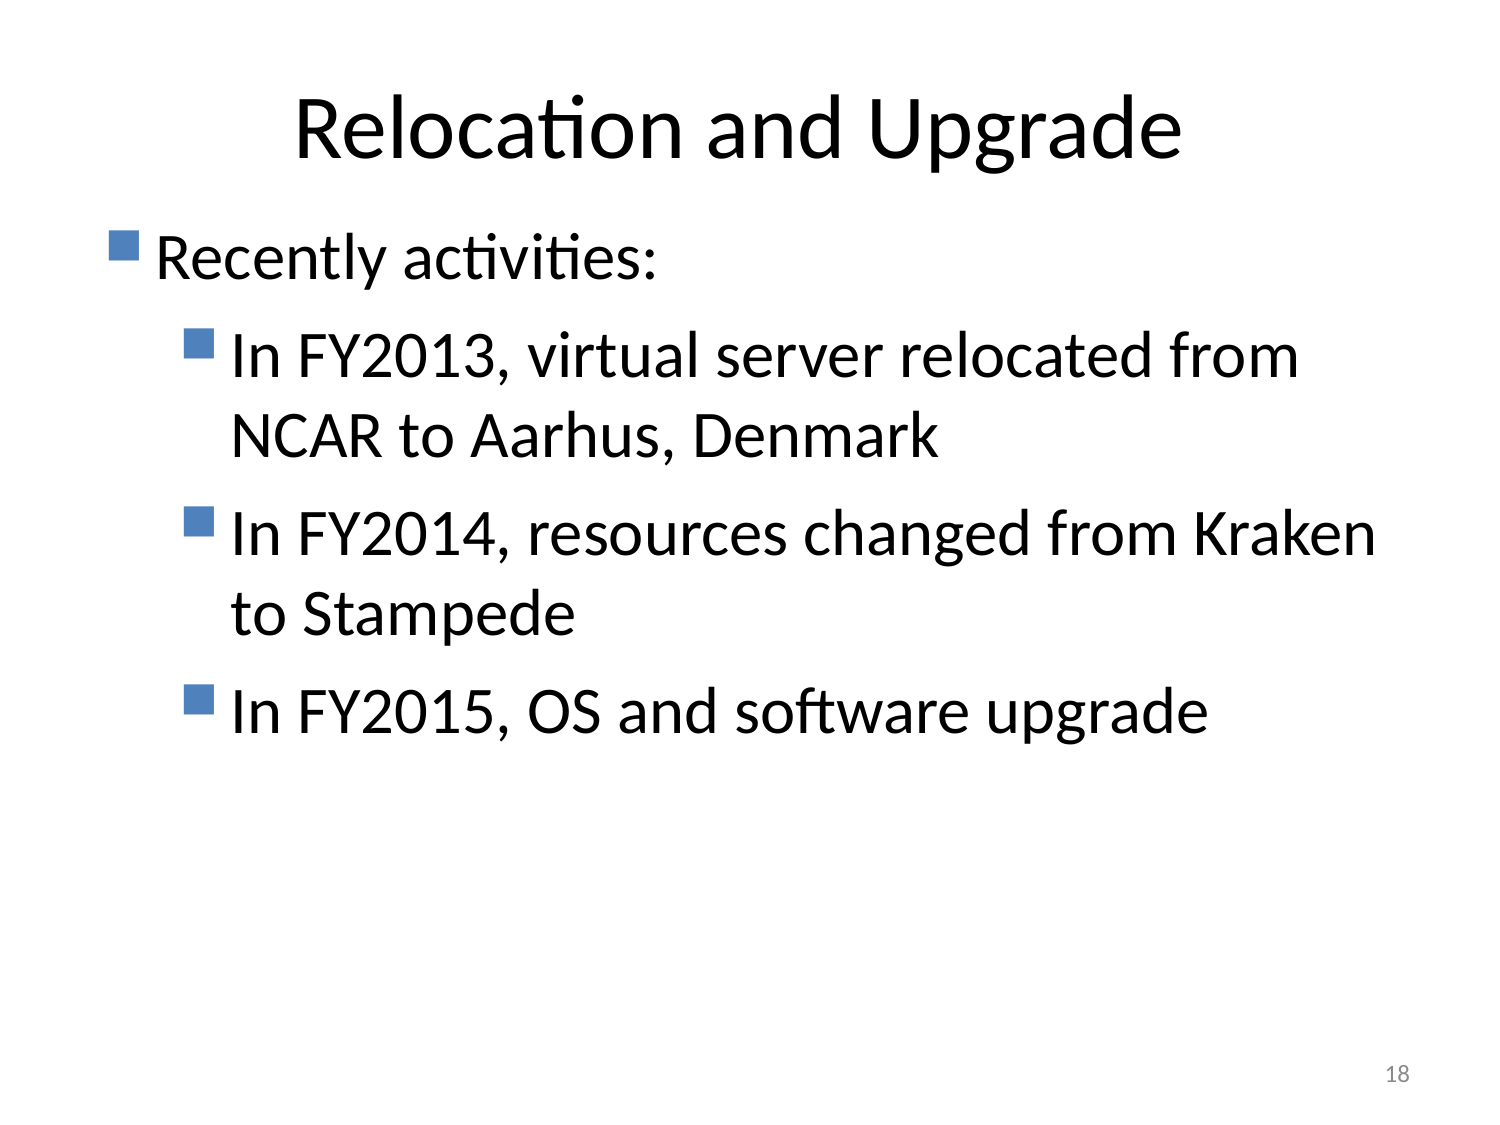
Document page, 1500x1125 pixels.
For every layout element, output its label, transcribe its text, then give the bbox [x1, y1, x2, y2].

slide_number 18 [1074, 1042, 1425, 1103]
title Relocation and Upgrade [75, 45, 1425, 197]
text_box Recently activities: In FY2013, virtual server relocated from NCAR to Aarhus, Denmark In FY2014, resources changed from Kraken to Stampede In FY2015, OS and software upgrade [74, 197, 1425, 1082]
